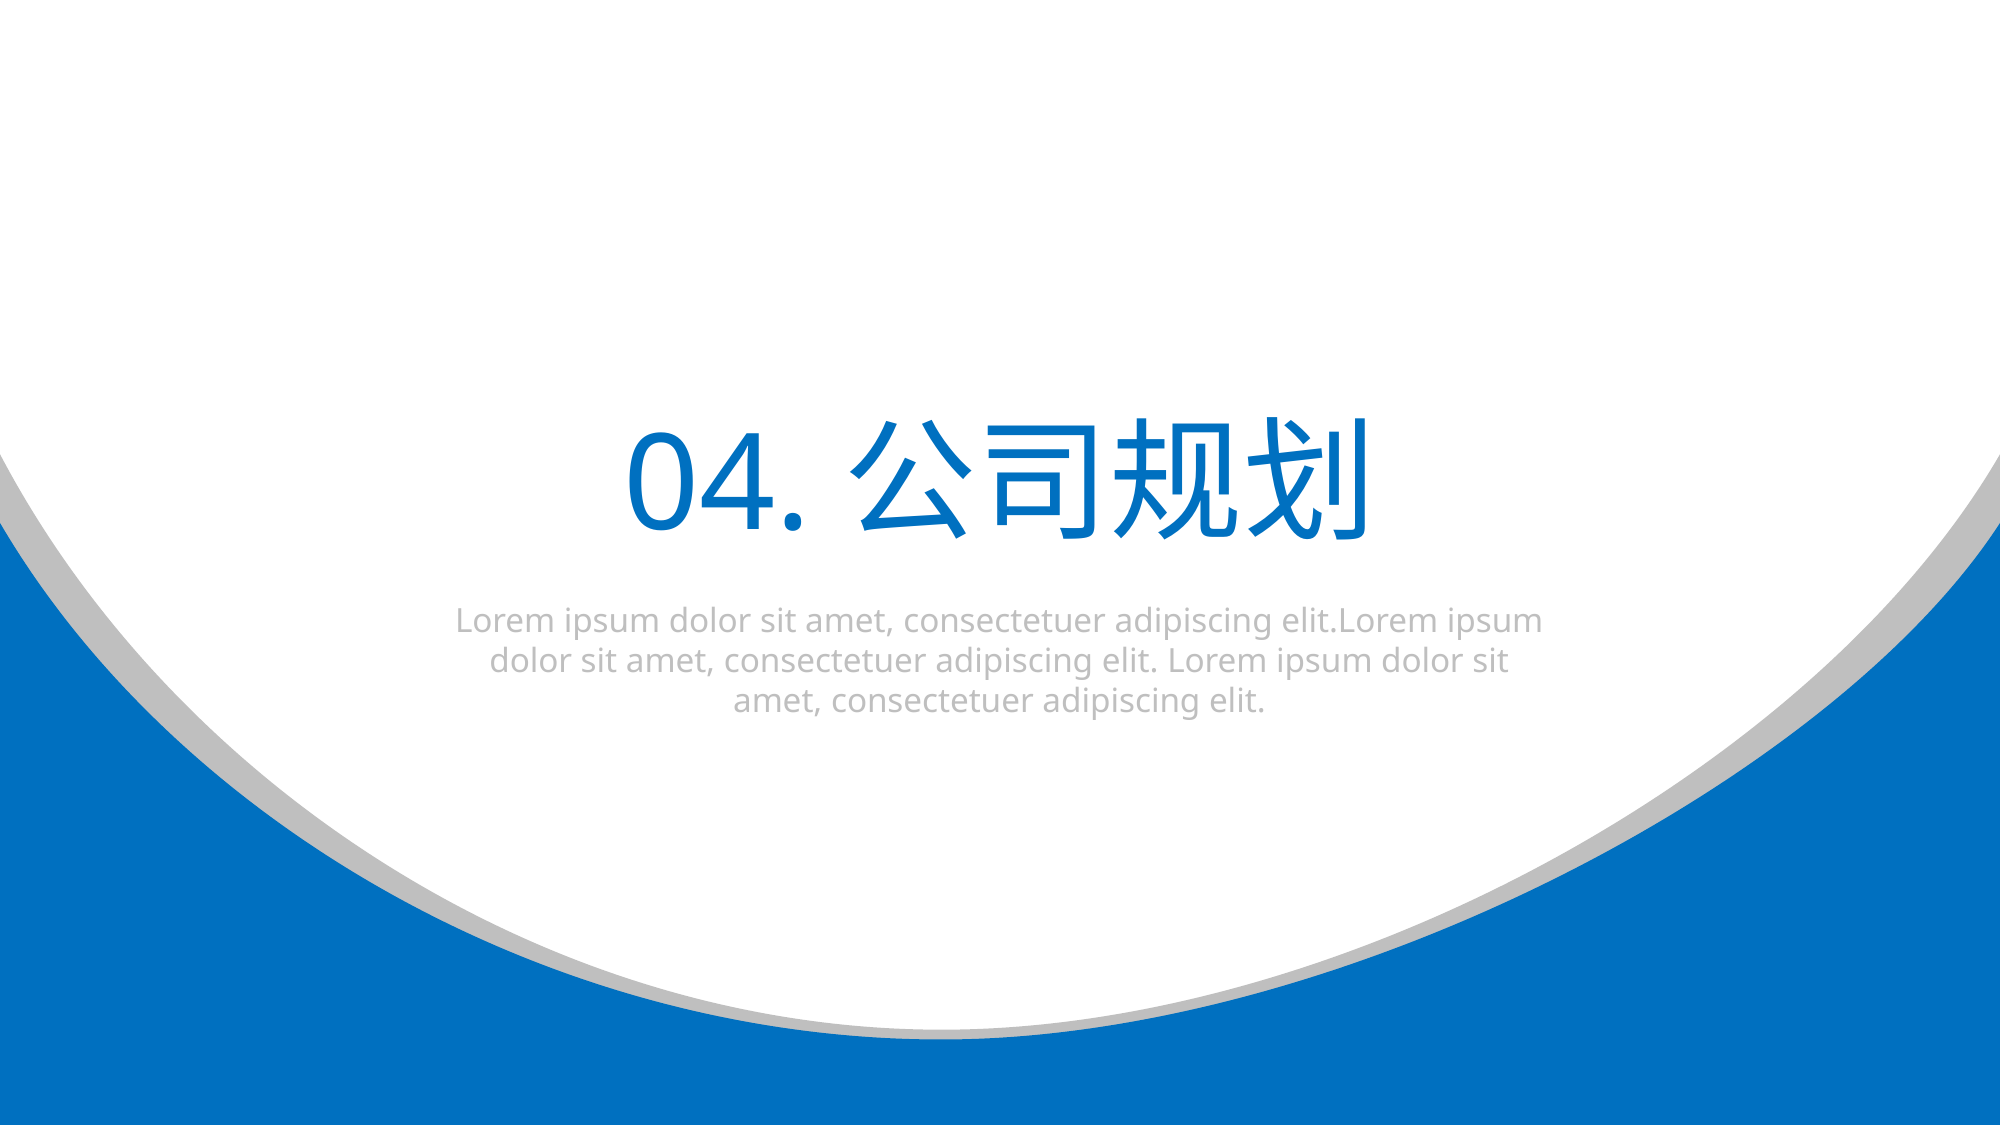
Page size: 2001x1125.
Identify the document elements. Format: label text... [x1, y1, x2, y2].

text_box Lorem ipsum dolor sit amet, consectetuer adipiscing elit.Lorem ipsum dolor sit amet, consectetuer adipiscing elit. Lorem ipsum dolor sit amet, consectetuer adipiscing elit. [438, 603, 1562, 716]
text_box [0, 452, 2000, 1038]
text_box [0, 520, 2000, 1125]
text_box 04.公司规划 [405, 389, 1594, 564]
